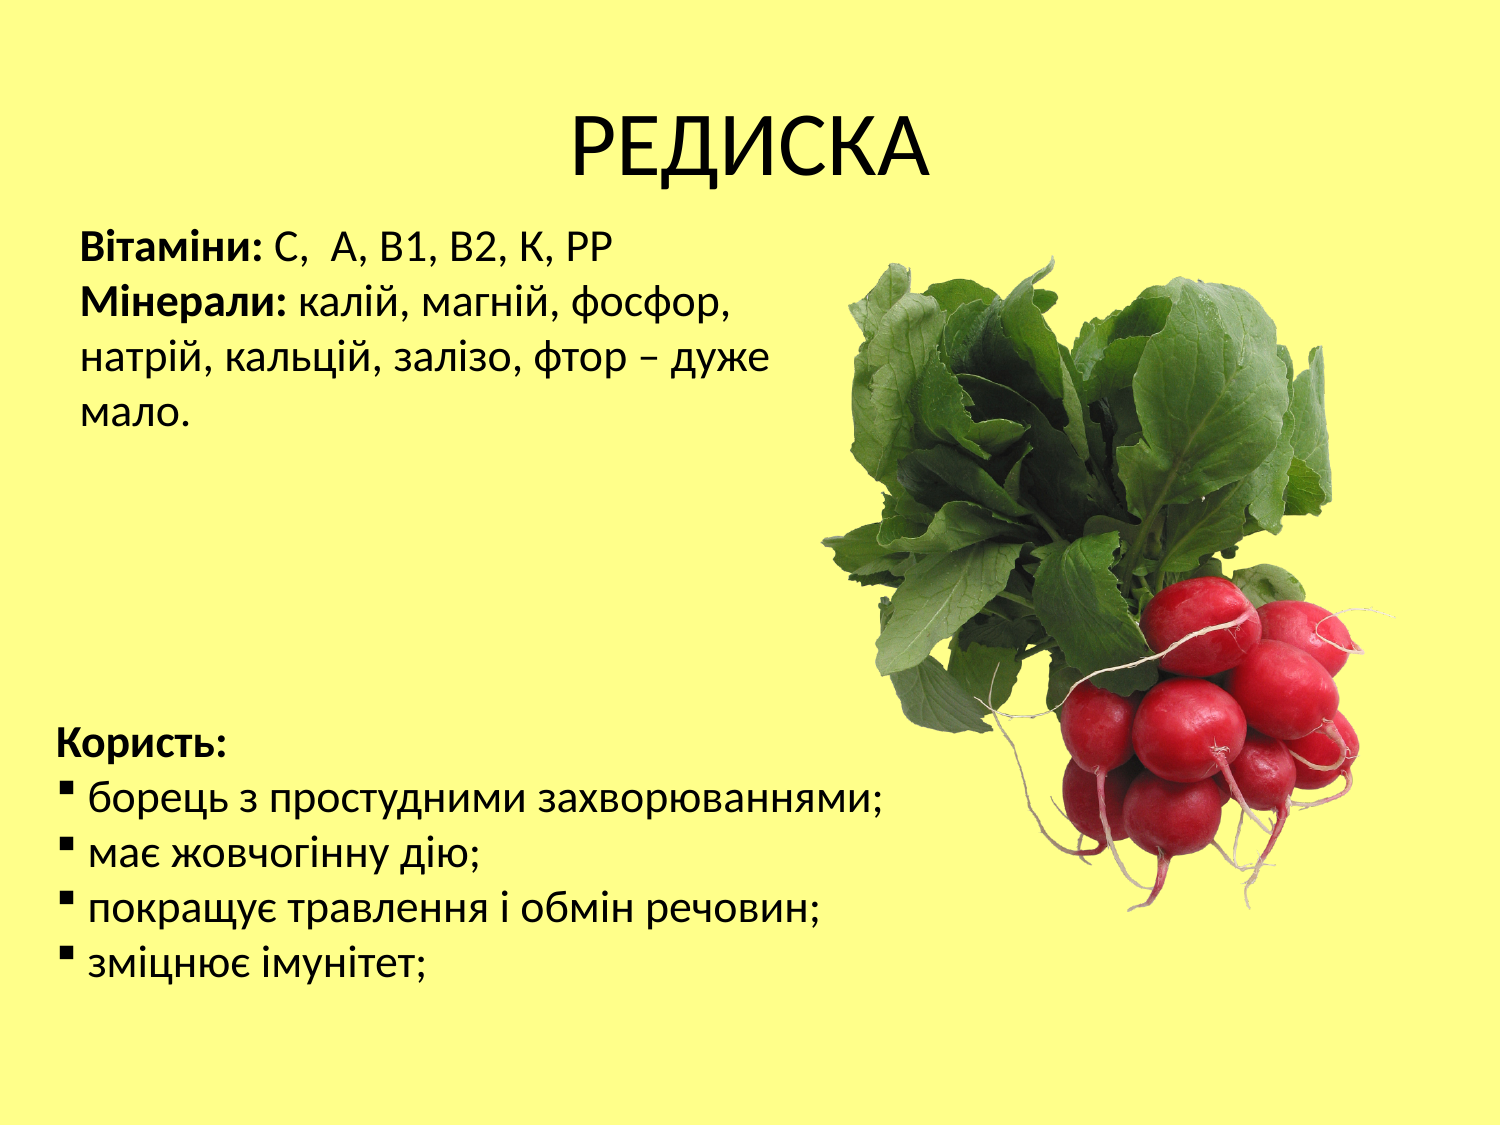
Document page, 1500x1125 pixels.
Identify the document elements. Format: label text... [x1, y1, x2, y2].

picture [820, 255, 1396, 912]
text_box Вітаміни: С, А, В1, В2, К, РР Мінерали: калій, магній, фосфор, натрій, кальцій, залізо, фтор – дуже мало. [64, 208, 845, 443]
title РЕДИСКА [75, 45, 1425, 233]
text_box Користь: борець з простудними захворюваннями; має жовчогінну дію; покращує травлення і обмін речовин; зміцнює імунітет; [41, 704, 939, 994]
